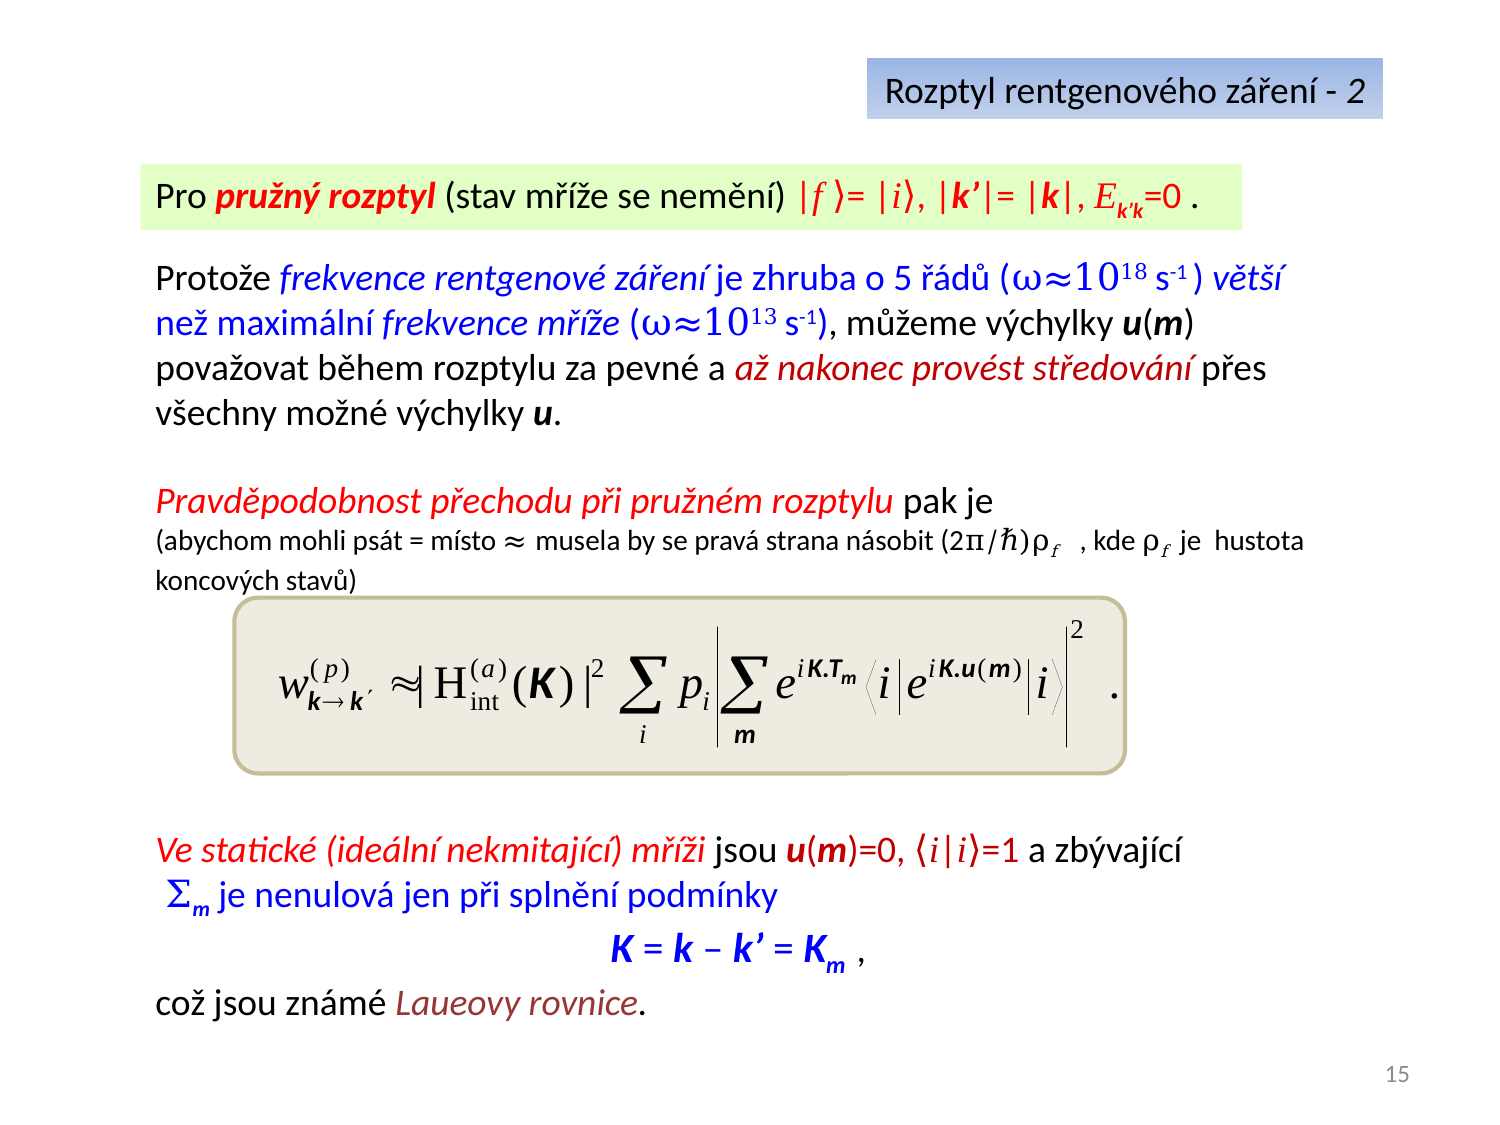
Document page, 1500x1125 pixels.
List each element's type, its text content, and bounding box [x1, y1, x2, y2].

slide_number 15 [1074, 1042, 1425, 1103]
text_box Ve statické (ideální nekmitající) mříži jsou u(m)=0, ⟨i|i⟩=1 a zbývající Σm je nenulová jen při splnění podmínky K = k – k’ = Km , což jsou známé Laueovy rovnice. [140, 817, 1336, 1031]
text_box Pro pružný rozptyl (stav mříže se nemění) |f ⟩= |i⟩, |k’|= |k|, Ek’k=0 . [140, 163, 1243, 230]
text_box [140, 468, 1348, 774]
text_box Rozptyl rentgenového záření - 2 [867, 58, 1383, 119]
text_box Protože frekvence rentgenové záření je zhruba o 5 řádů (ω≈1018 s-1 ) větší než maximální frekvence mříže (ω≈1013 s-1), můžeme výchylky u(m) považovat během rozptylu za pevné a až nakonec provést středování přes všechny možné výchylky u. [140, 246, 1325, 441]
